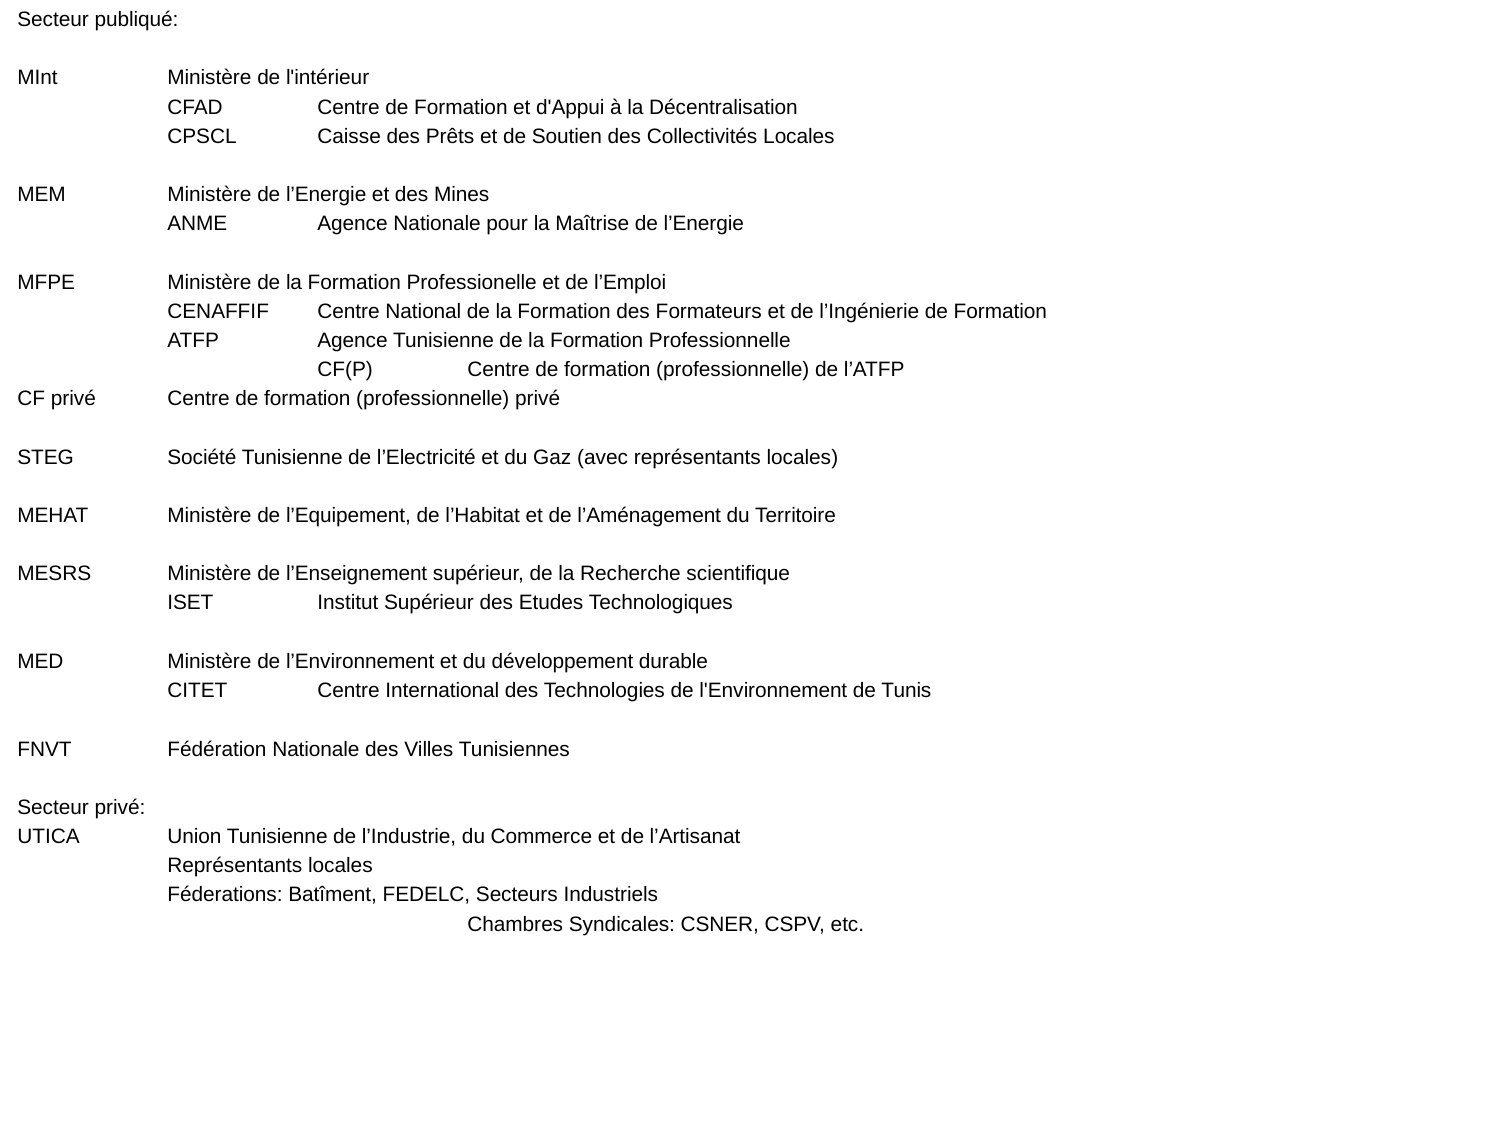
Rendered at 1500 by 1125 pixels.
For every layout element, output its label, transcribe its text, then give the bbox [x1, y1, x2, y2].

list Secteur publiqué: MInt Ministère de l'intérieur CFAD Centre de Formation et d'Appui à la Décentralisation CPSCL Caisse des Prêts et de Soutien des Collectivités Locales MEM Ministère de l’Energie et des Mines ANME Agence Nationale pour la Maîtrise de l’Energie MFPE Ministère de la Formation Professionelle et de l’Emploi CENAFFIF Centre National de la Formation des Formateurs et de l’Ingénierie de Formation ATFP Agence Tunisienne de la Formation Professionnelle CF(P) Centre de formation (professionnelle) de l’ATFP CF privé Centre de formation (professionnelle) privé STEG Société Tunisienne de l’Electricité et du Gaz (avec représentants locales) MEHAT Ministère de l’Equipement, de l’Habitat et de l’Aménagement du Territoire MESRS Ministère de l’Enseignement supérieur, de la Recherche scientifique ISET Institut Supérieur des Etudes Technologiques MED Ministère de l’Environnement et du développement durable CITET Centre International des Technologies de l'Environnement de Tunis FNVT Fédération Nationale des Villes Tunisiennes Secteur privé: UTICA Union Tunisienne de l’Industrie, du Commerce et de l’Artisanat Représentants locales Féderations: Batîment, FEDELC, Secteurs Industriels Chambres Syndicales: CSNER, CSPV, etc. [2, 0, 1456, 1105]
